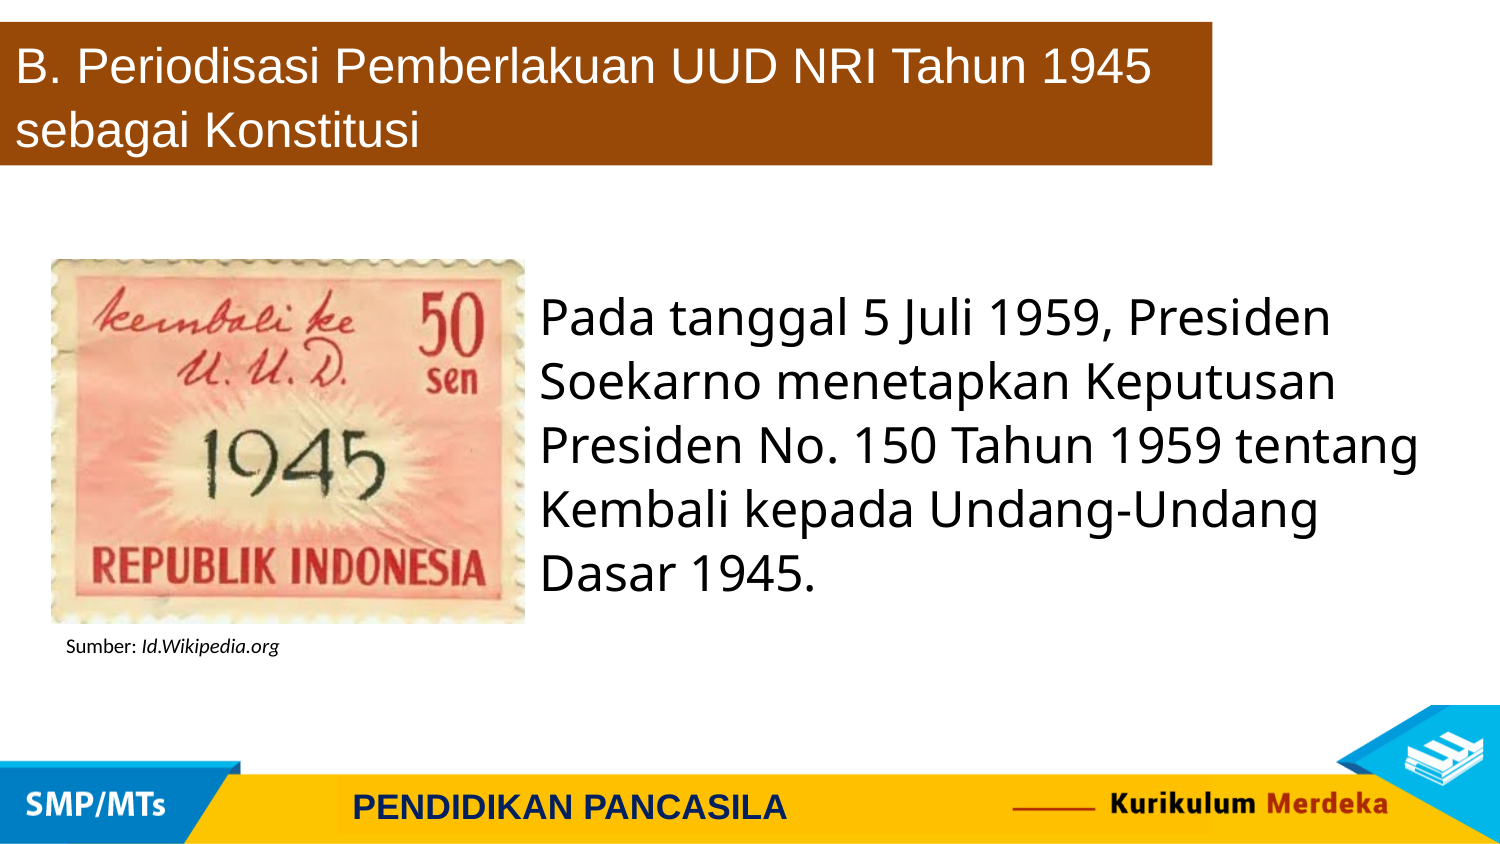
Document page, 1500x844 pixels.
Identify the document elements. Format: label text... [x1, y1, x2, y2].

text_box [0, 705, 1500, 844]
text_box Sumber: Id.Wikipedia.org [51, 632, 302, 665]
text_box B. Periodisasi Pemberlakuan UUD NRI Tahun 1945 sebagai Konstitusi [0, 20, 1214, 167]
picture [50, 259, 526, 624]
text_box Pada tanggal 5 Juli 1959, Presiden Soekarno menetapkan Keputusan Presiden No. 150 Tahun 1959 tentang Kembali kepada Undang-Undang Dasar 1945. [530, 273, 1475, 610]
